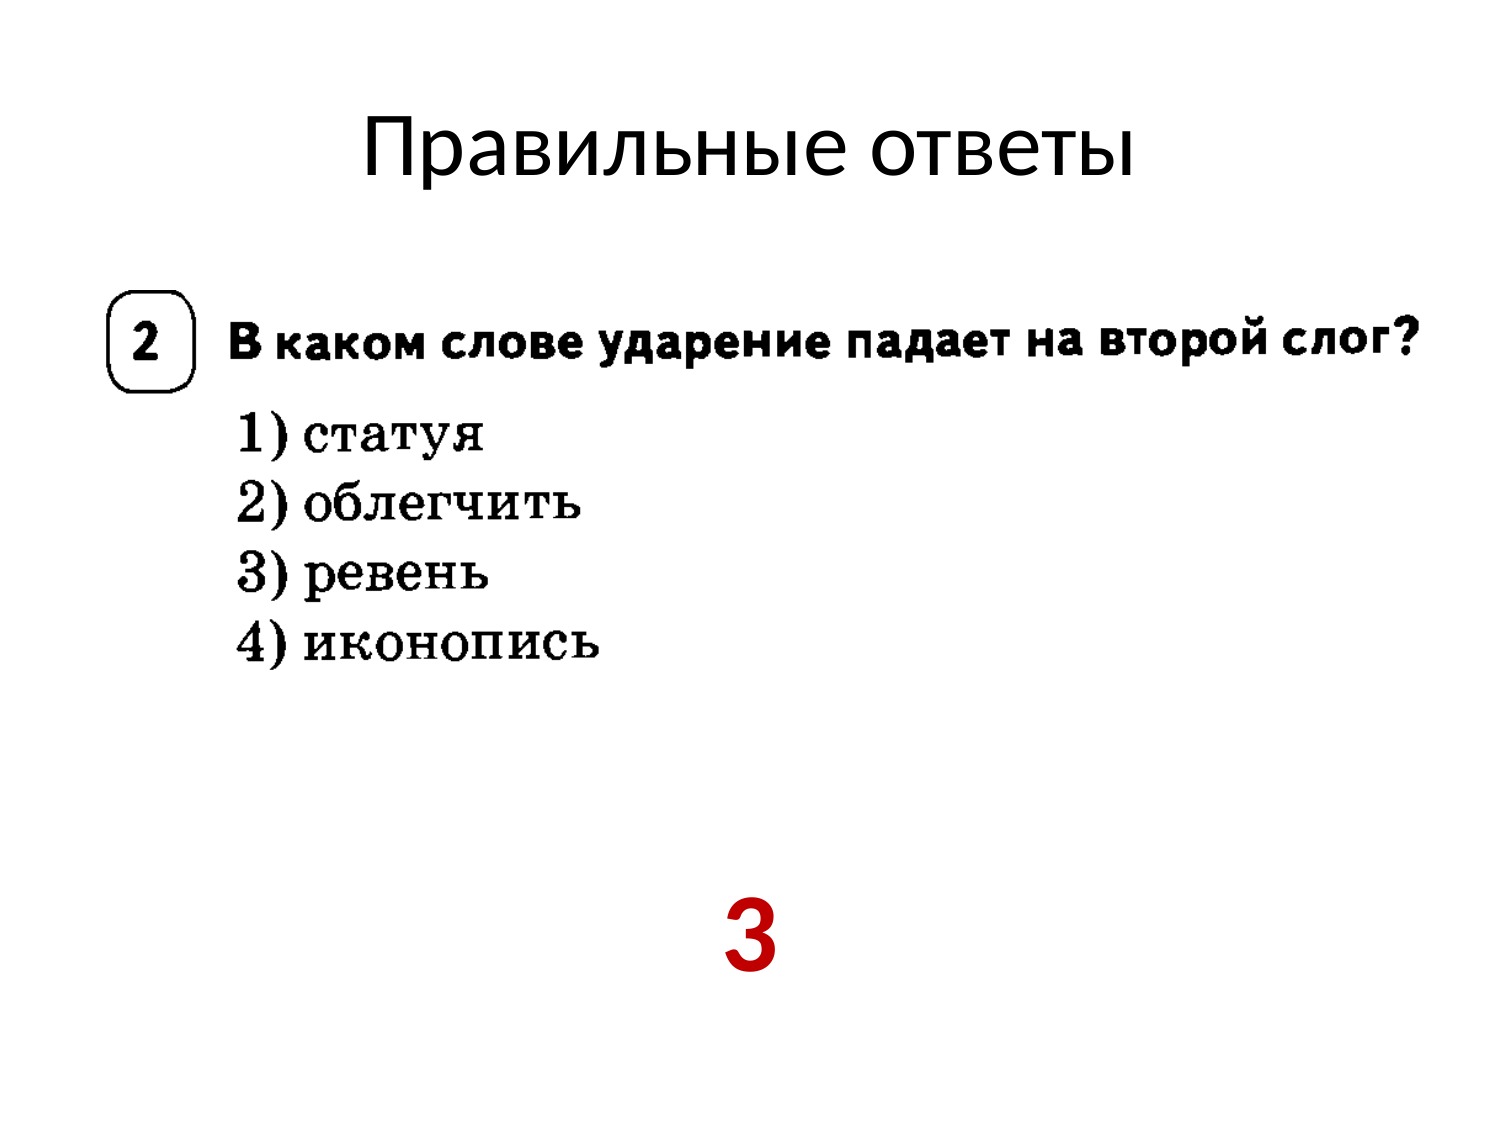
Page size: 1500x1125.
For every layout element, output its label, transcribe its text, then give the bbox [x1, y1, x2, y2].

list 3 [75, 851, 1425, 1005]
picture [73, 290, 1500, 707]
title Правильные ответы [75, 45, 1425, 233]
